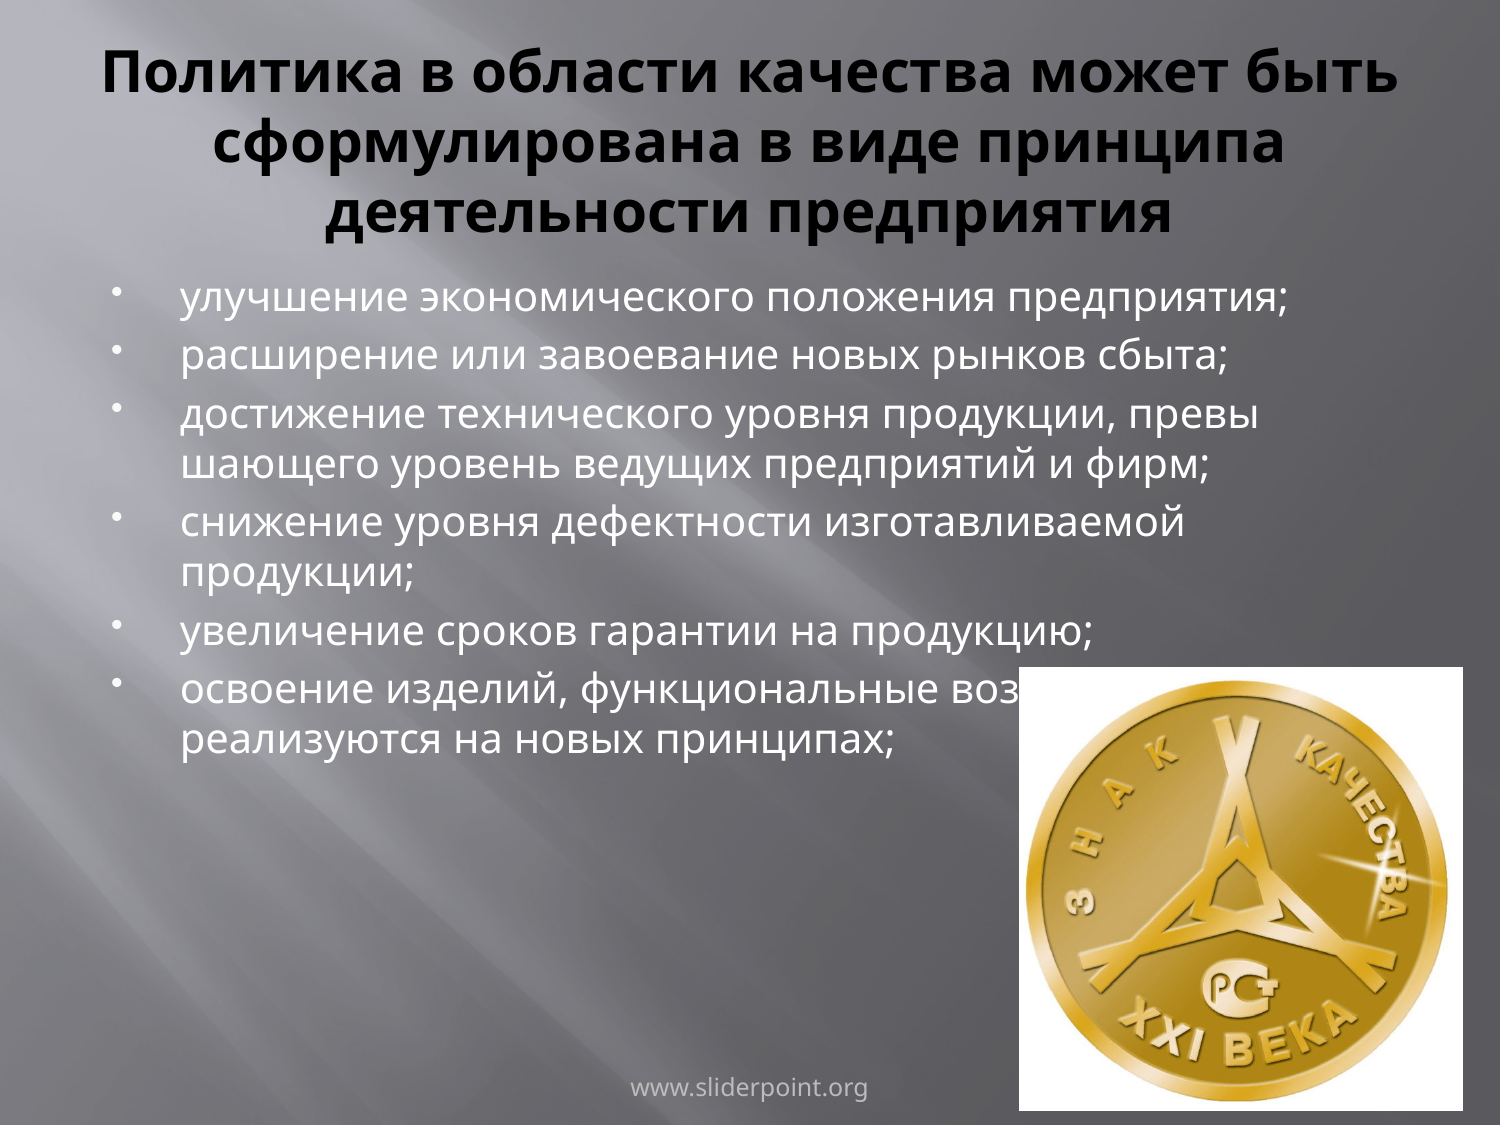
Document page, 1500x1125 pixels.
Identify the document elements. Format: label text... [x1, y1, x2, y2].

picture [1019, 667, 1463, 1111]
footer www.sliderpoint.org [512, 1052, 988, 1113]
title Политика в области качества может быть сформулирована в виде принципа деятельности предприятия [75, 45, 1425, 233]
list улучшение экономического положения предприятия; расширение или завоевание новых рынков сбыта; достижение технического уровня продукции, превы­шающего уровень ведущих предприятий и фирм; снижение уровня дефектности изготавливаемой продукции; увеличение сроков гарантии на продукцию; освоение изделий, функциональные возможности которых реализуются на новых принципах; [75, 262, 1425, 1035]
